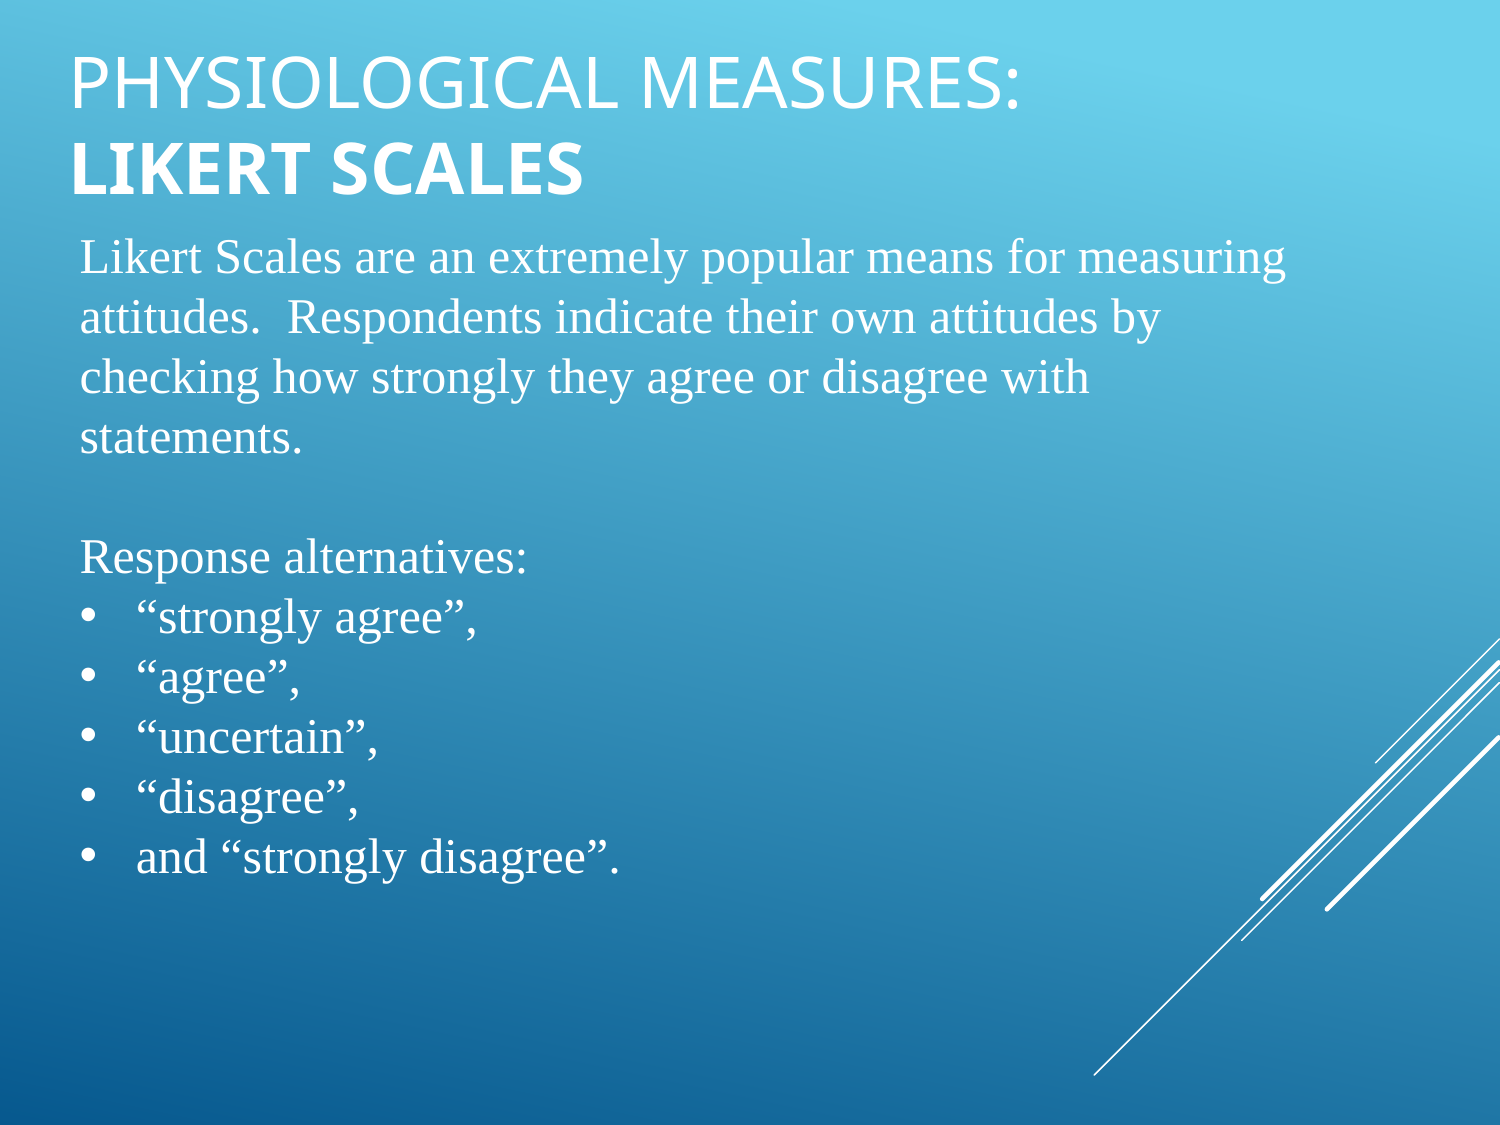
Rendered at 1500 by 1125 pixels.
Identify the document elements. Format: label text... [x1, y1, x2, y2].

text_box Likert Scales are an extremely popular means for measuring attitudes. Respondents indicate their own attitudes by checking how strongly they agree or disagree with statements. Response alternatives: “strongly agree”, “agree”, “uncertain”, “disagree”, and “strongly disagree”. [64, 216, 1328, 892]
text_box Physiological measures: Likert Scales [53, 28, 1328, 217]
